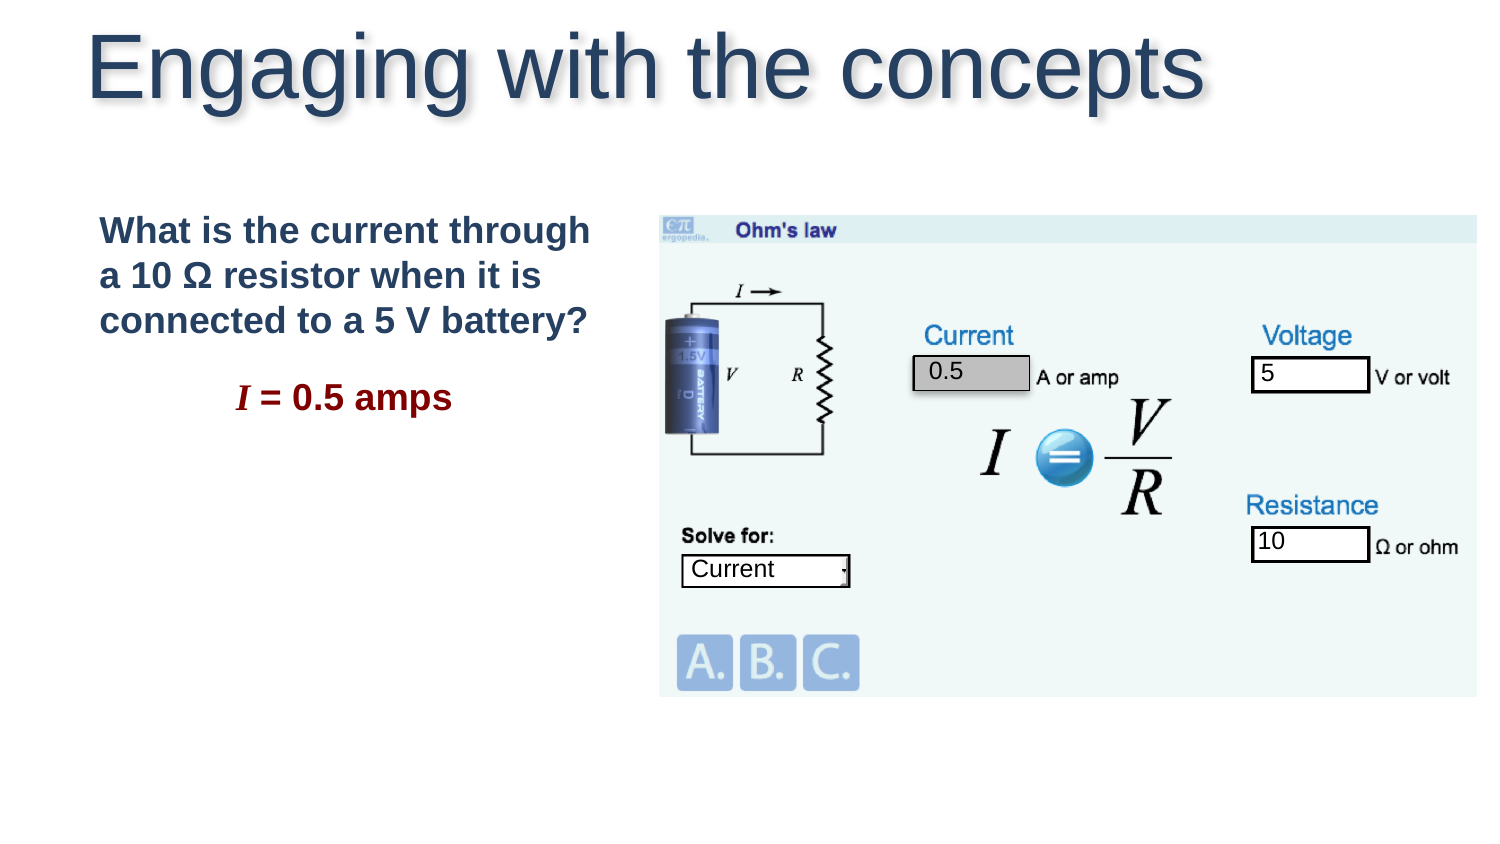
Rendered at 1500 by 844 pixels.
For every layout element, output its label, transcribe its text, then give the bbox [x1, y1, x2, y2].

text_box What is the current through a 10 Ω resistor when it is connected to a 5 V battery? I = 0.5 amps [84, 198, 627, 379]
text_box Engaging with the concepts [70, 0, 1388, 206]
picture [659, 215, 1477, 697]
